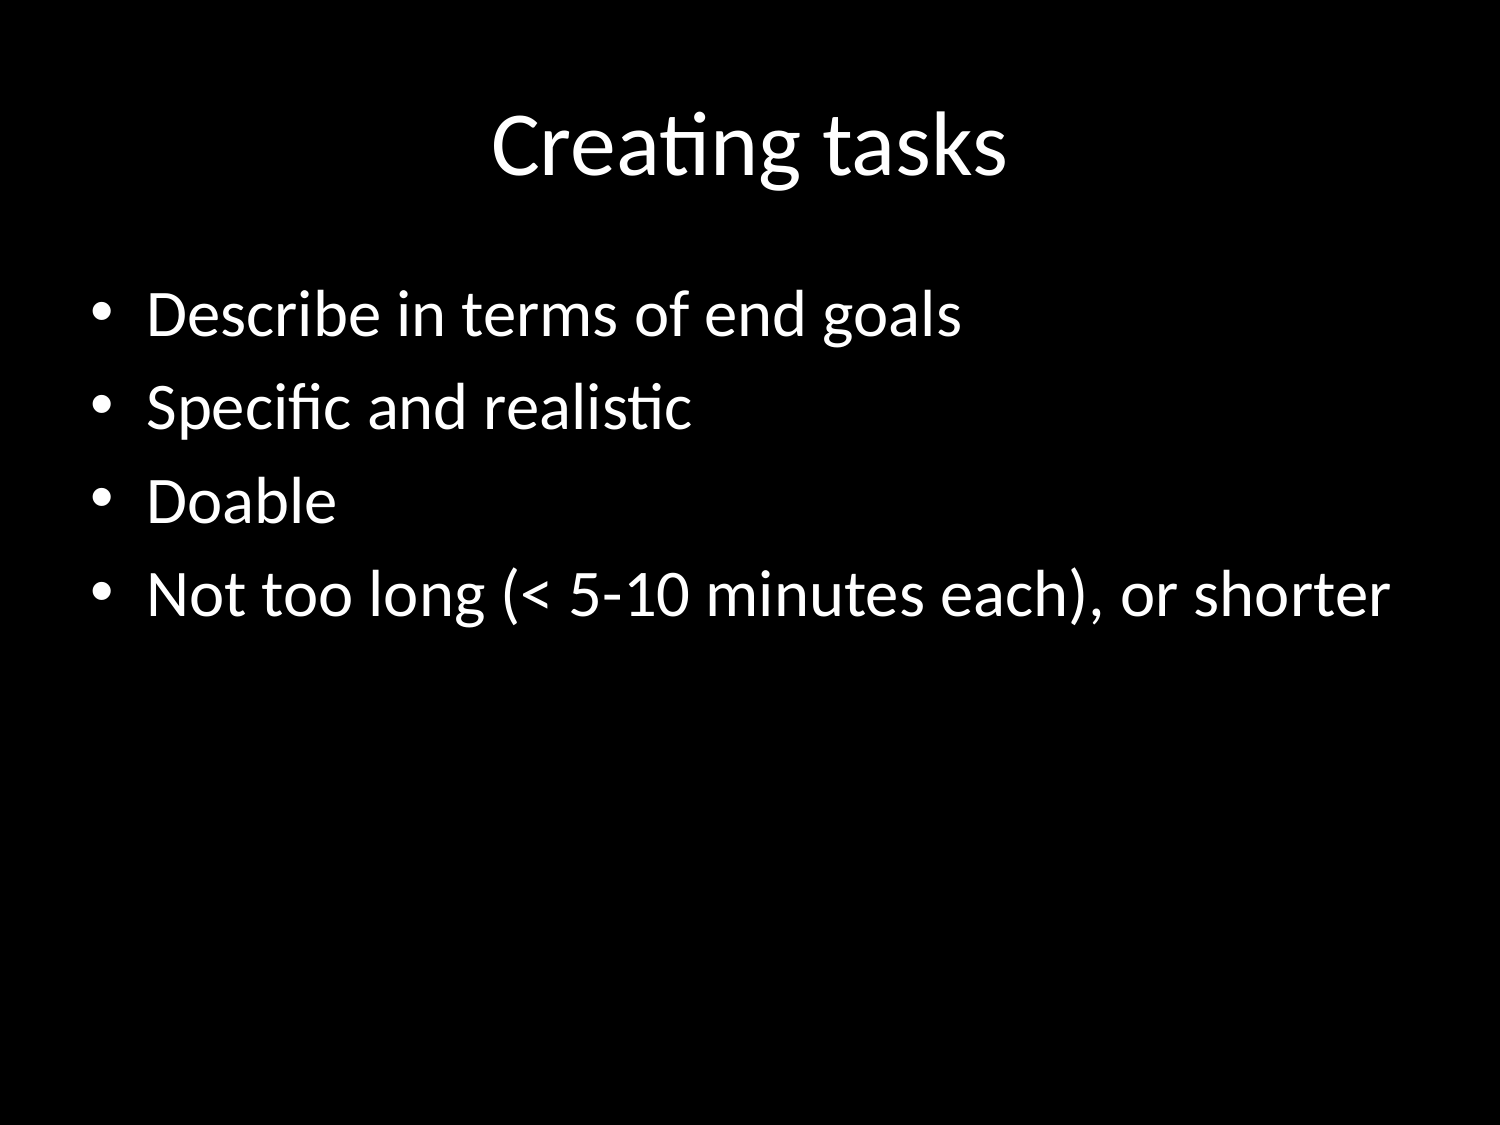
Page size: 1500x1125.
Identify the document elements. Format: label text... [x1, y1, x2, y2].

title Creating tasks [75, 45, 1425, 233]
list Describe in terms of end goals Specific and realistic Doable Not too long (< 5-10 minutes each), or shorter [75, 262, 1425, 1005]
